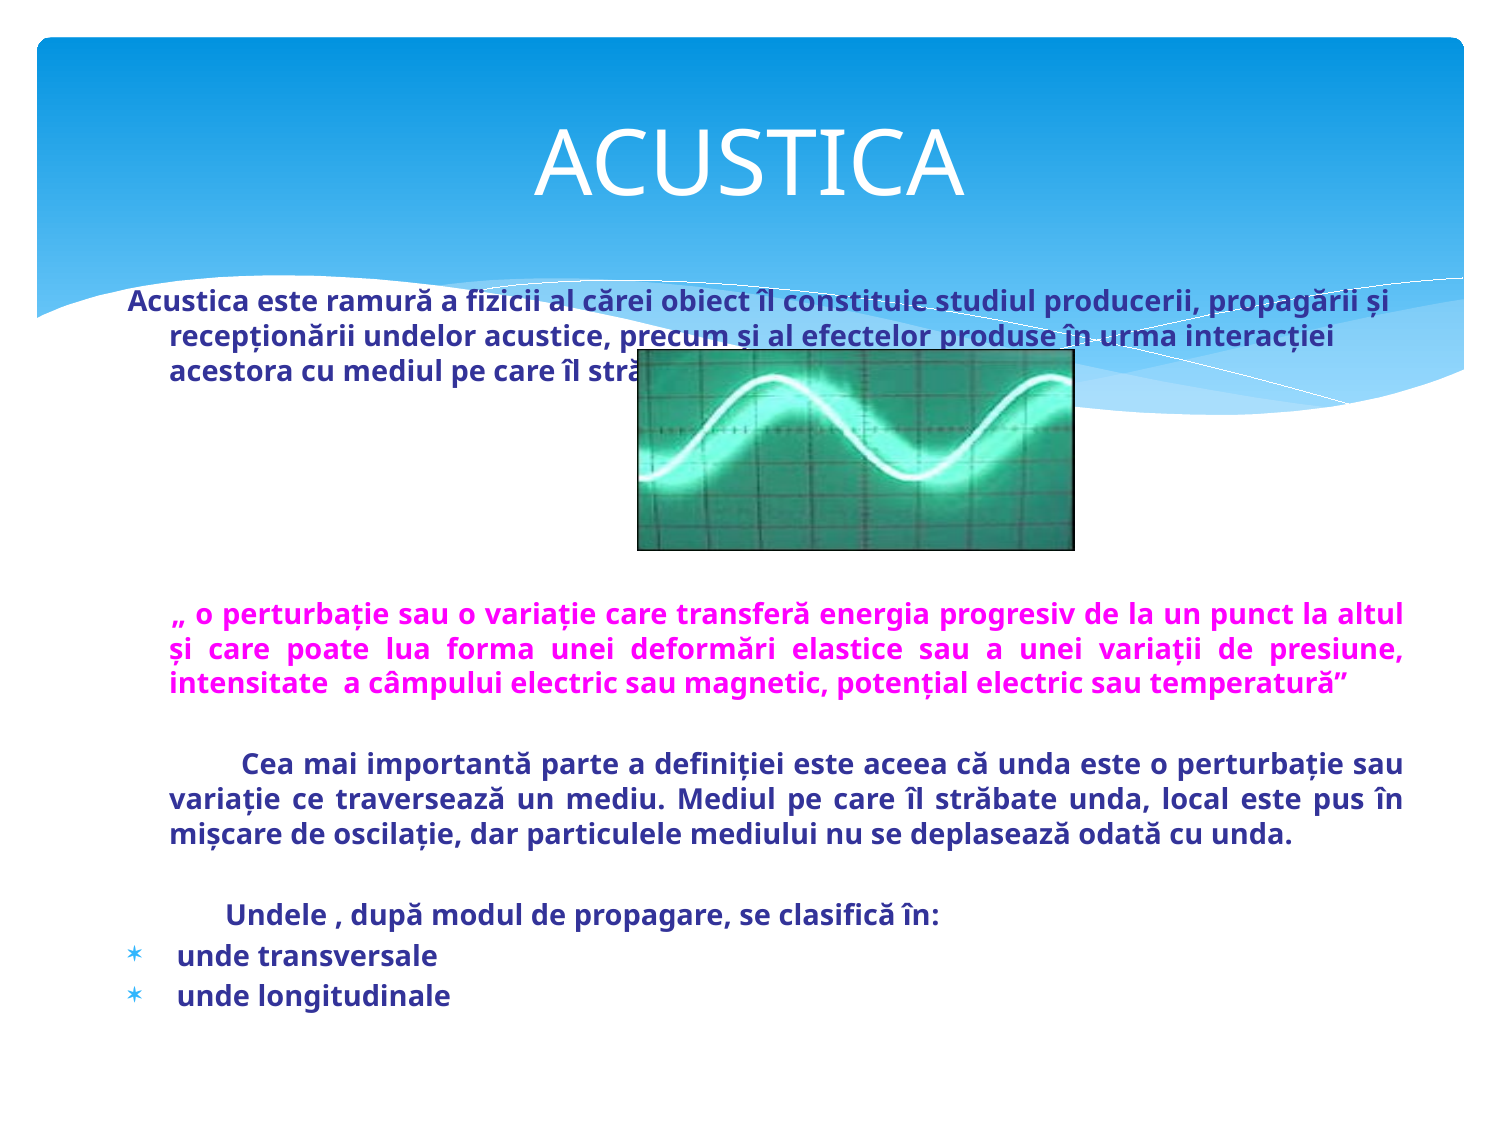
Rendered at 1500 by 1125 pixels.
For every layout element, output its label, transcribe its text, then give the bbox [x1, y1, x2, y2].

list Acustica este ramură a fizicii al cărei obiect îl constituie studiul producerii, propagării şi recepţionării undelor acustice, precum şi al efectelor produse în urma interacţiei acestora cu mediul pe care îl străbat. „ o perturbaţie sau o variaţie care transferă energia progresiv de la un punct la altul şi care poate lua forma unei deformări elastice sau a unei variaţii de presiune, intensitate a câmpului electric sau magnetic, potenţial electric sau temperatură” Cea mai importantă parte a definiţiei este aceea că unda este o perturbaţie sau variaţie ce traversează un mediu. Mediul pe care îl străbate unda, local este pus în mişcare de oscilaţie, dar particulele mediului nu se deplasează odată cu unda. Undele , după modul de propagare, se clasifică în: unde transversale unde longitudinale [112, 275, 1421, 1075]
picture [637, 349, 1075, 551]
title ACUSTICA [75, 55, 1425, 261]
